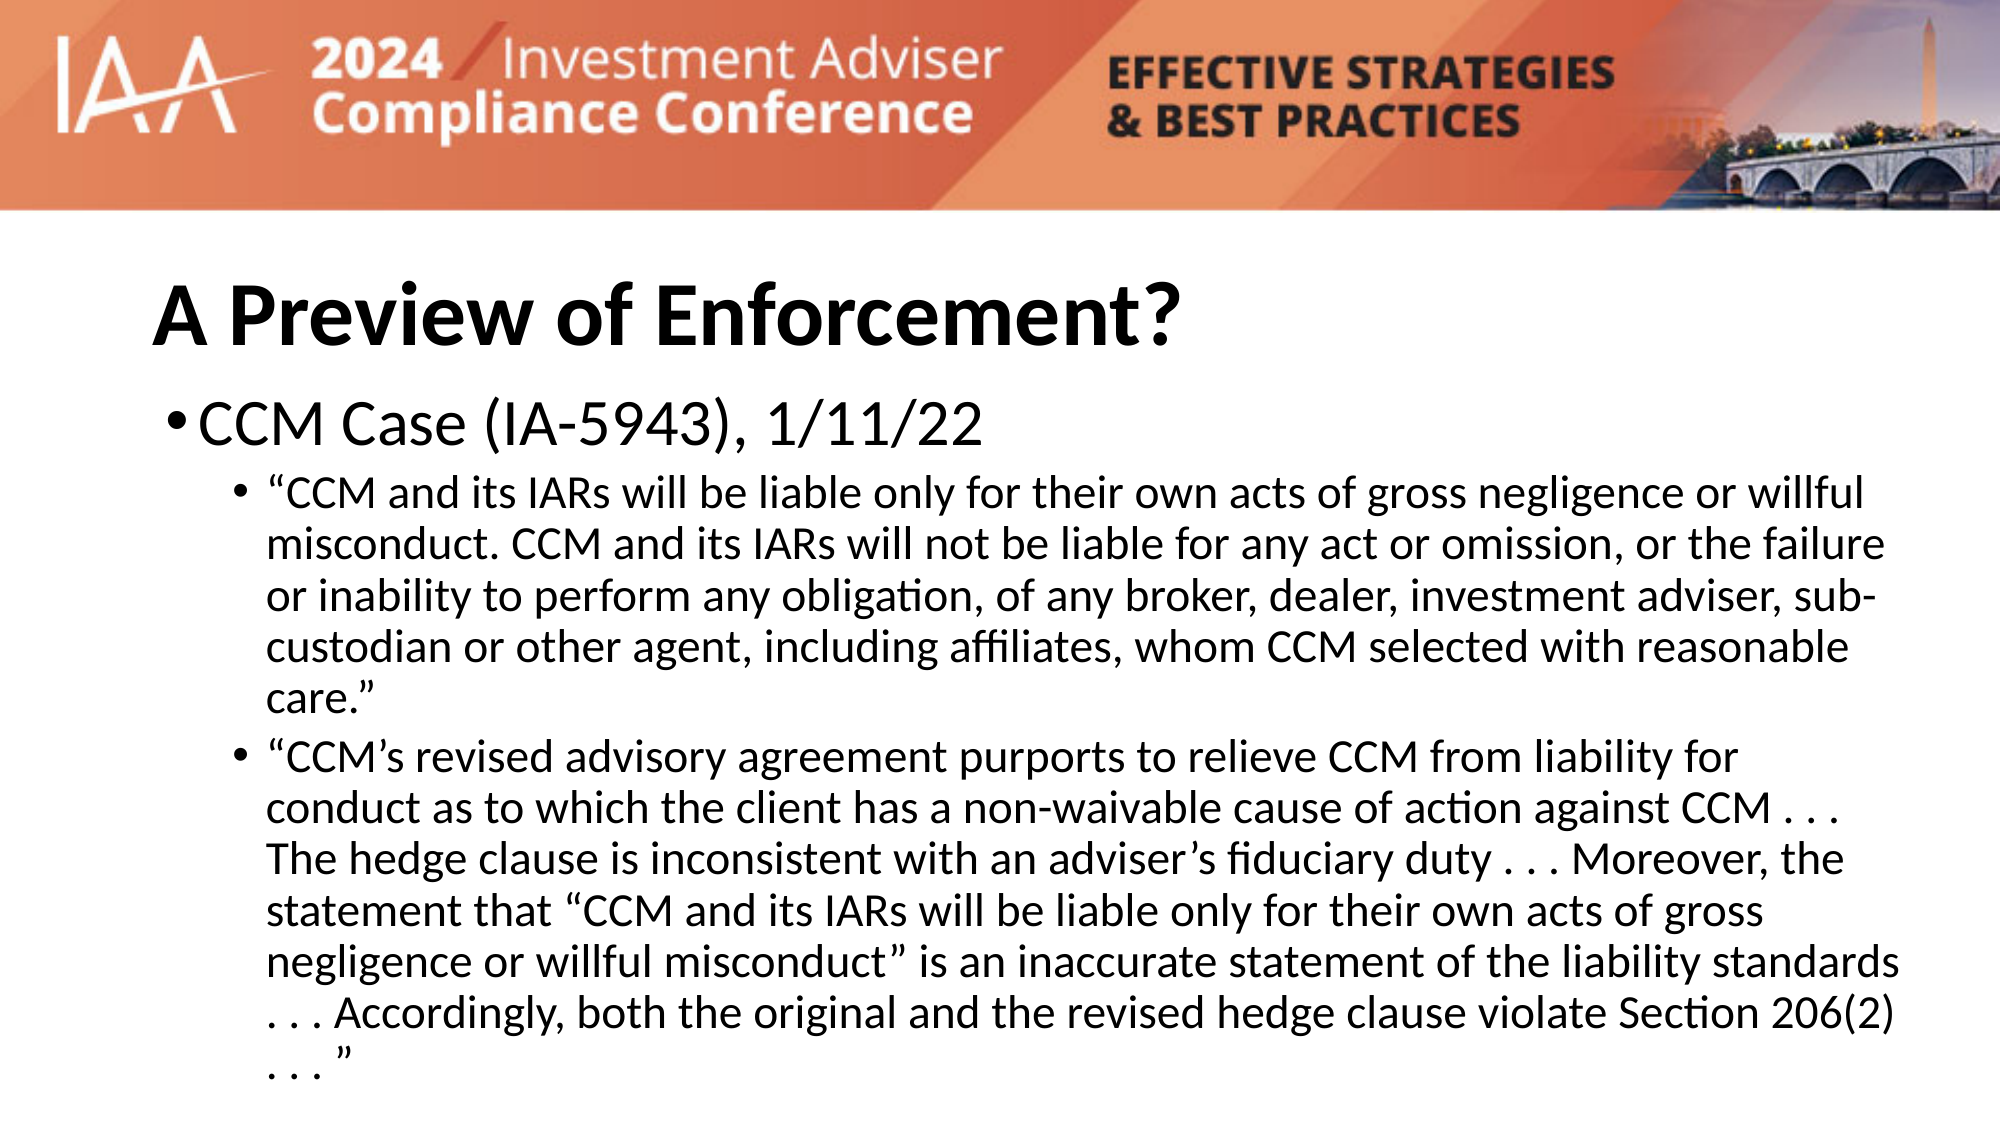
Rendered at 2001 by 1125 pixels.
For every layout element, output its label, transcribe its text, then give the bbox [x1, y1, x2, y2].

picture [0, 0, 2000, 213]
title A Preview of Enforcement? [137, 207, 1863, 380]
list CCM Case (IA-5943), 1/11/22 “CCM and its IARs will be liable only for their own acts of gross negligence or willful misconduct. CCM and its IARs will not be liable for any act or omission, or the failure or inability to perform any obligation, of any broker, dealer, investment adviser, sub-custodian or other agent, including affiliates, whom CCM selected with reasonable care.” “CCM’s revised advisory agreement purports to relieve CCM from liability for conduct as to which the client has a non-waivable cause of action against CCM . . . The hedge clause is inconsistent with an adviser’s fiduciary duty . . . Moreover, the statement that “CCM and its IARs will be liable only for their own acts of gross negligence or willful misconduct” is an inaccurate statement of the liability standards . . . Accordingly, both the original and the revised hedge clause violate Section 206(2) . . . ” [83, 380, 1923, 1105]
